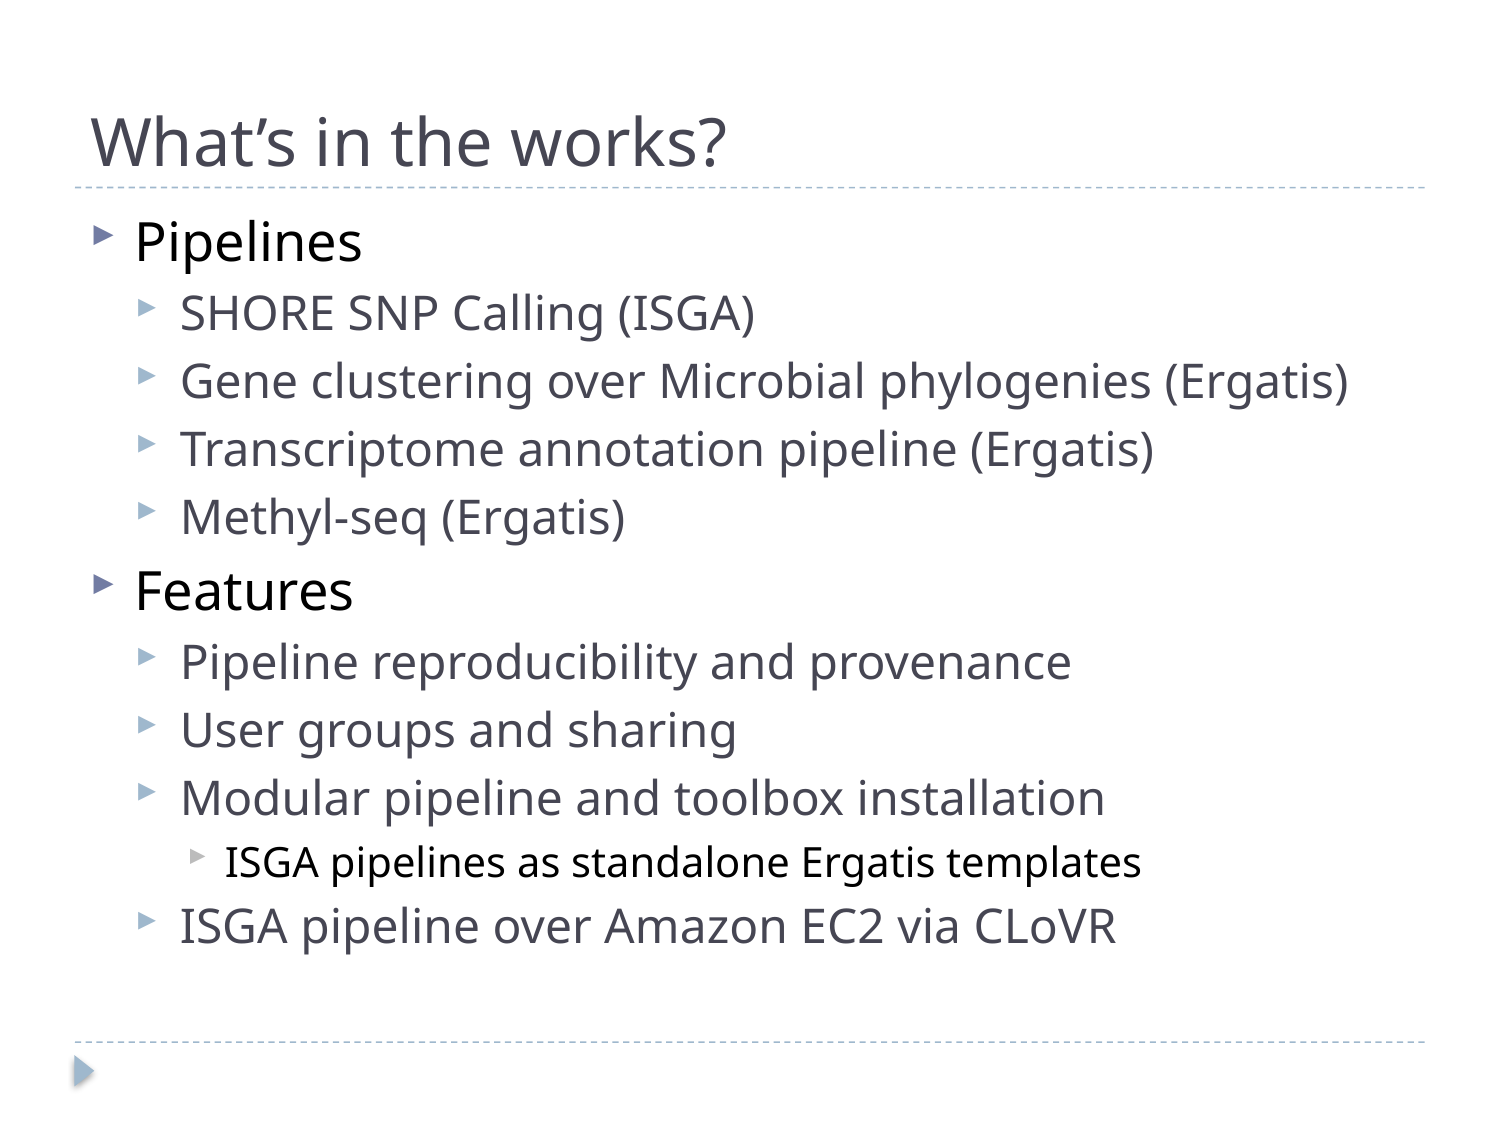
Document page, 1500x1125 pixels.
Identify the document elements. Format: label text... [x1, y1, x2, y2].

title What’s in the works? [74, 24, 1426, 188]
list Pipelines SHORE SNP Calling (ISGA) Gene clustering over Microbial phylogenies (Ergatis) Transcriptome annotation pipeline (Ergatis) Methyl-seq (Ergatis) Features Pipeline reproducibility and provenance User groups and sharing Modular pipeline and toolbox installation ISGA pipelines as standalone Ergatis templates ISGA pipeline over Amazon EC2 via CLoVR [74, 199, 1426, 1011]
